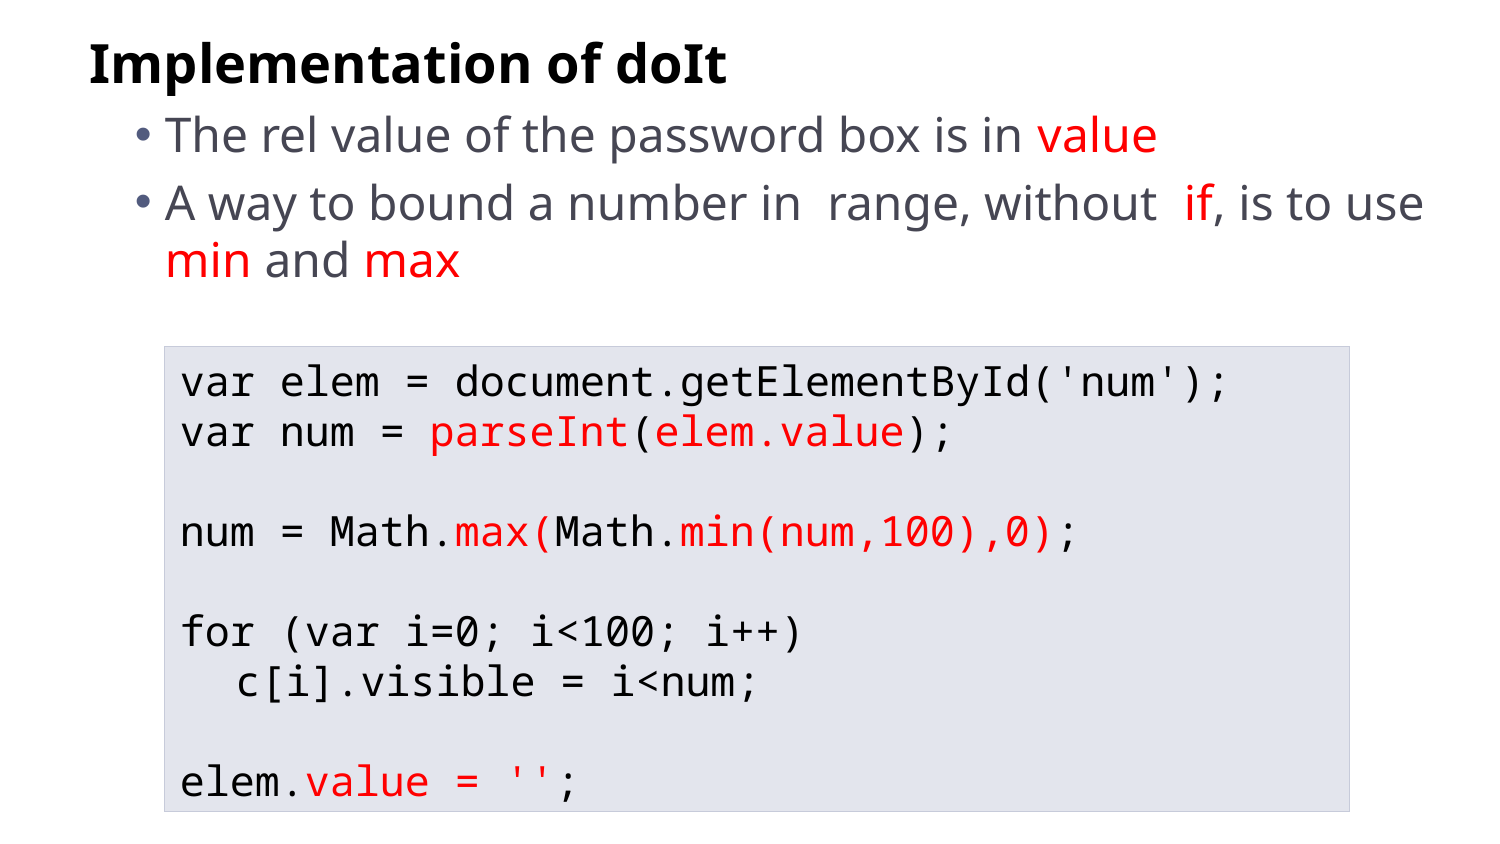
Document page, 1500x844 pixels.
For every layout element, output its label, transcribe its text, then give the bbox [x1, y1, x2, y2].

list Implementation of doIt The rel value of the password box is in value A way to bound a number in range, without if, is to use min and max [75, 21, 1475, 835]
text_box var elem = document.getElementById('num'); var num = parseInt(elem.value); num = Math.max(Math.min(num,100),0); for (var i=0; i<100; i++) c[i].visible = i<num; elem.value = ''; [164, 346, 1350, 812]
